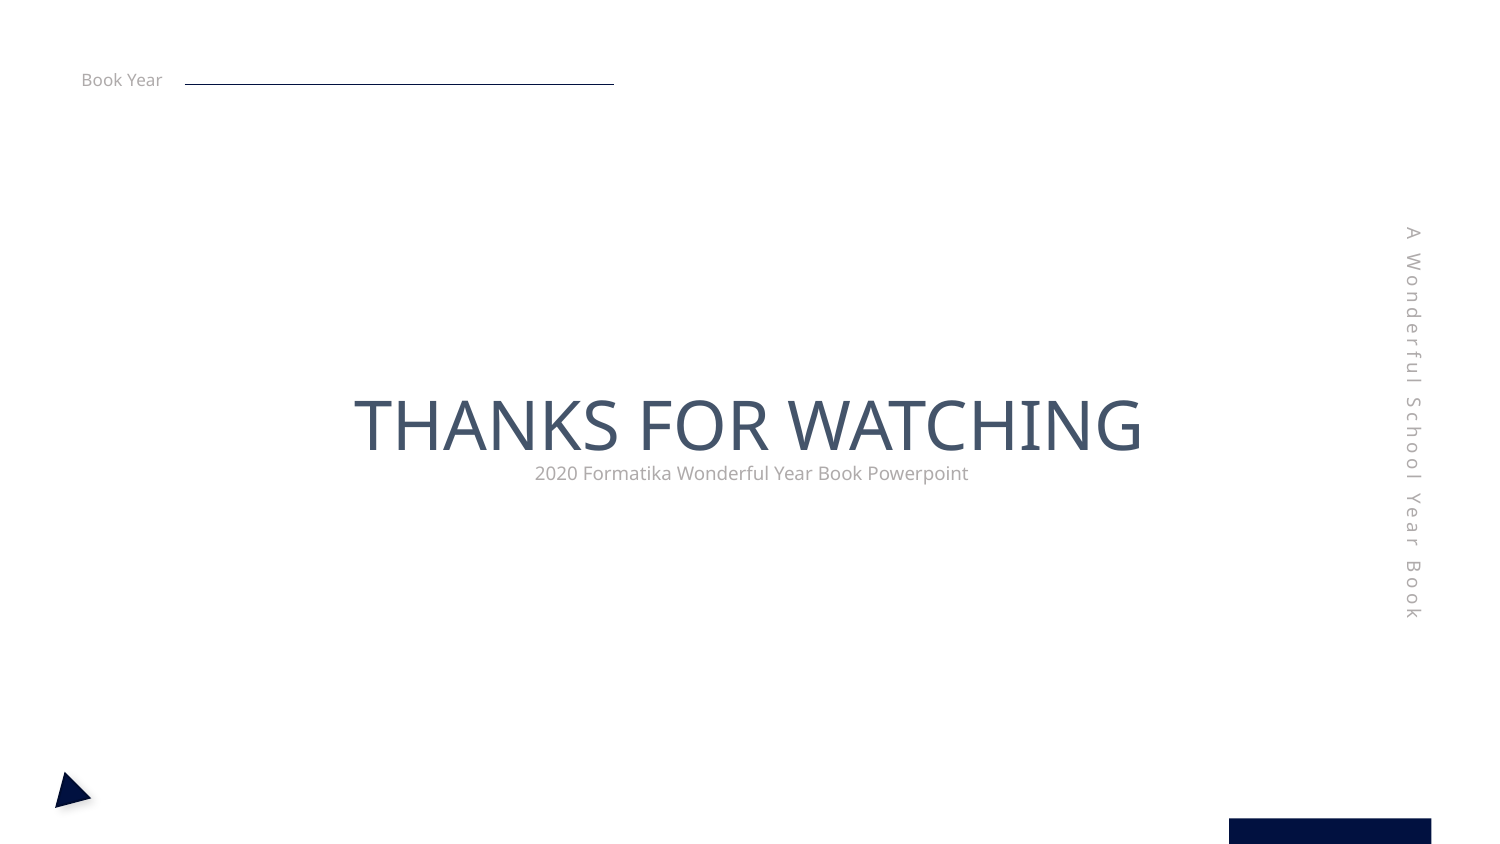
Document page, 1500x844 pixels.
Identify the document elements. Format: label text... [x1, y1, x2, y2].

text_box 2020 Formatika Wonderful Year Book Powerpoint [520, 453, 984, 491]
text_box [63, 61, 614, 98]
text_box [55, 771, 92, 808]
text_box [1228, 817, 1432, 844]
text_box A Wonderful School Year Book [1396, 212, 1434, 634]
text_box THANKS FOR WATCHING [339, 374, 1161, 472]
